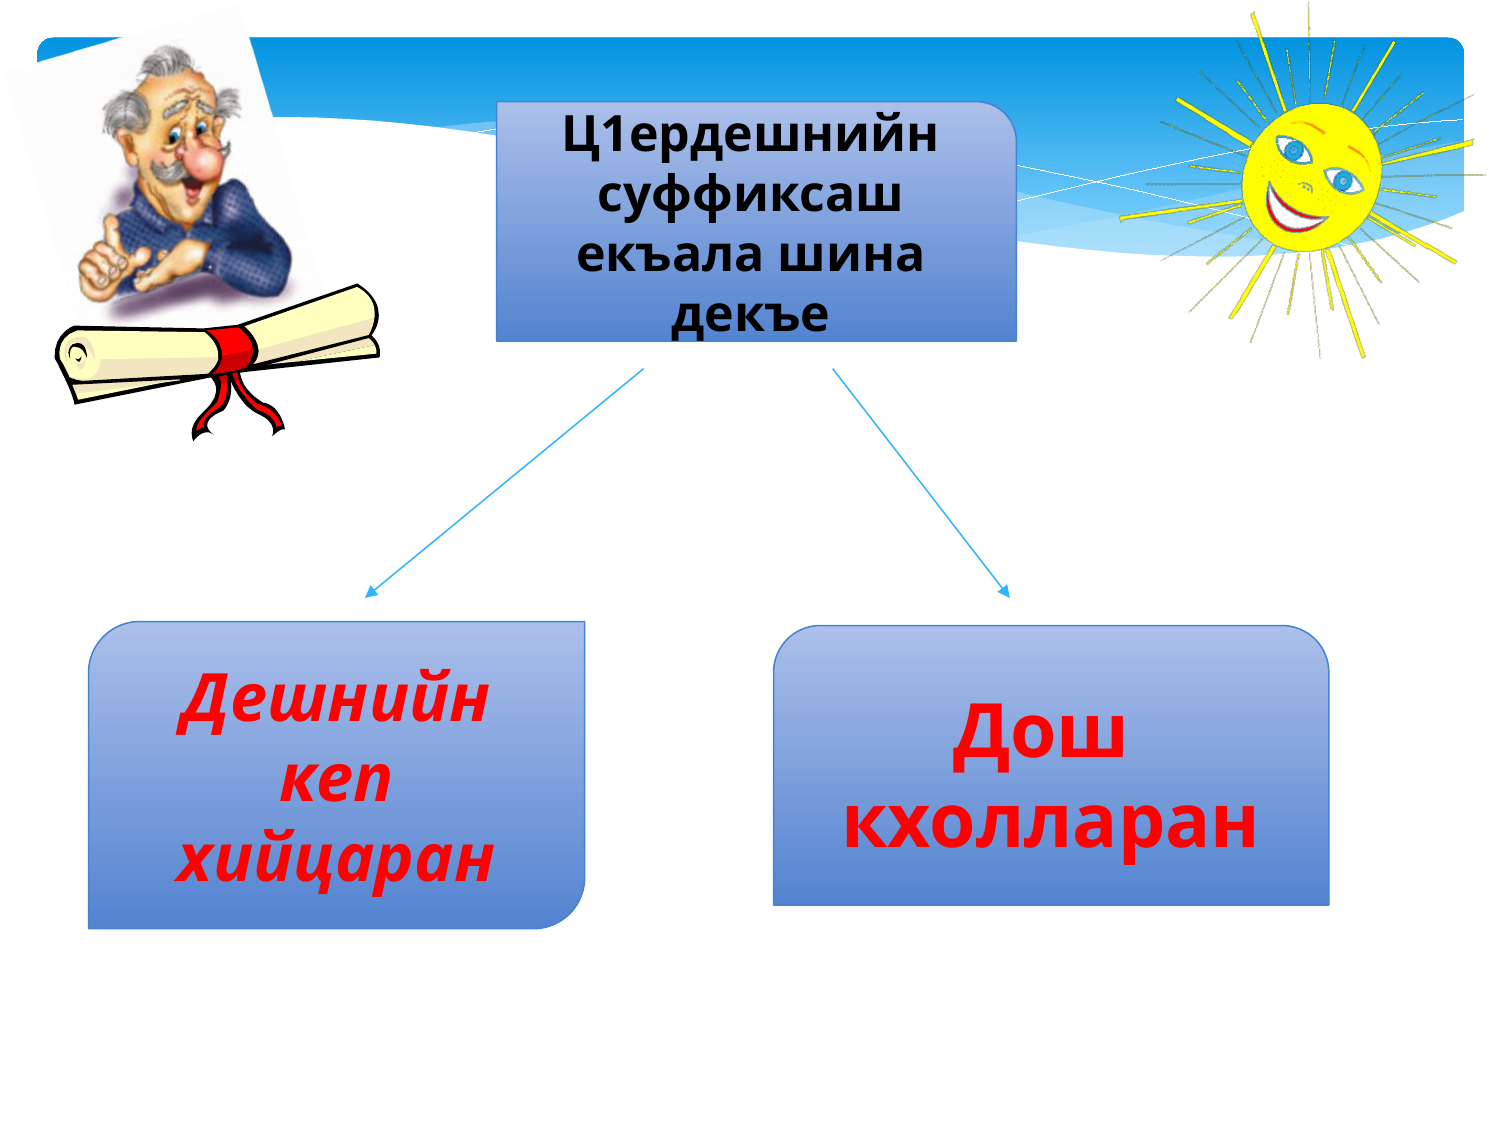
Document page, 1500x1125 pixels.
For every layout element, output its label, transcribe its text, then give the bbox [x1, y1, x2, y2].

picture [1049, 0, 1500, 461]
text_box Ц1ердешнийн суффиксаш екъала шина декъе [495, 100, 1018, 342]
text_box Дешнийн кеп хийцаран [87, 620, 586, 930]
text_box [832, 371, 1010, 599]
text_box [364, 368, 644, 599]
picture [4, 4, 341, 492]
text_box Дош кхолларан [772, 624, 1330, 906]
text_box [835, 368, 1010, 592]
